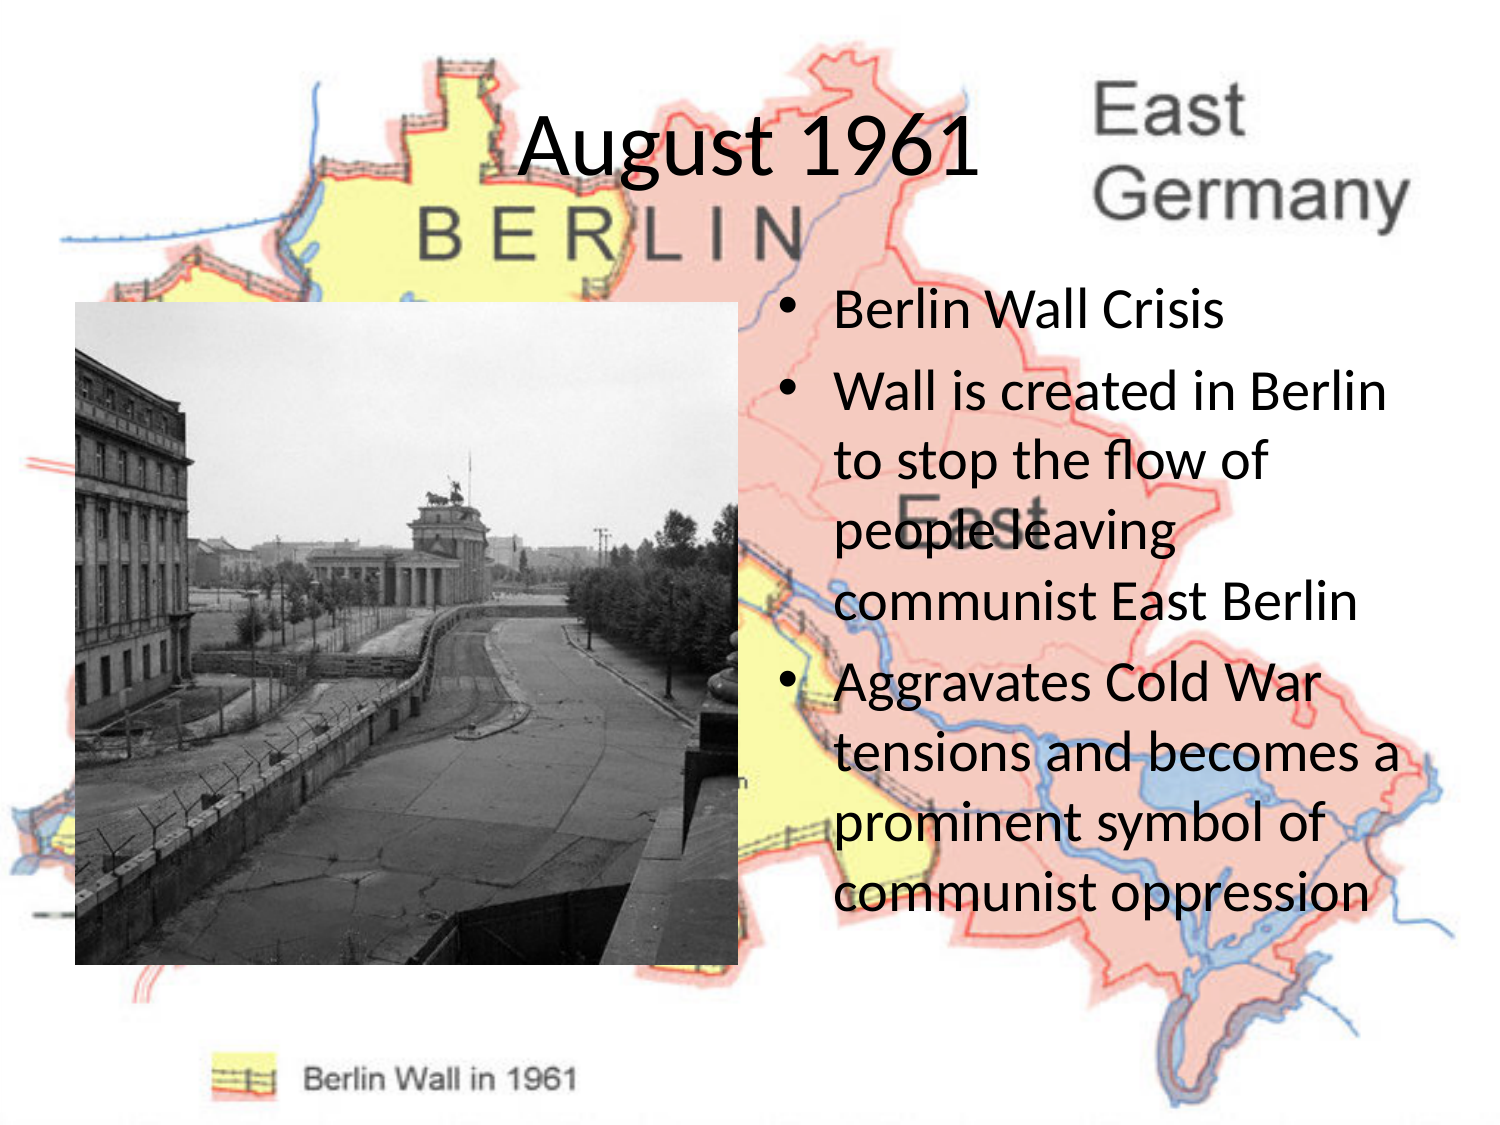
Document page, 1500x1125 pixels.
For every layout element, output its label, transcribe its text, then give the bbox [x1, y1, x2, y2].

list Berlin Wall Crisis Wall is created in Berlin to stop the flow of people leaving communist East Berlin Aggravates Cold War tensions and becomes a prominent symbol of communist oppression [762, 262, 1425, 1005]
title August 1961 [75, 45, 1425, 233]
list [74, 262, 738, 1006]
